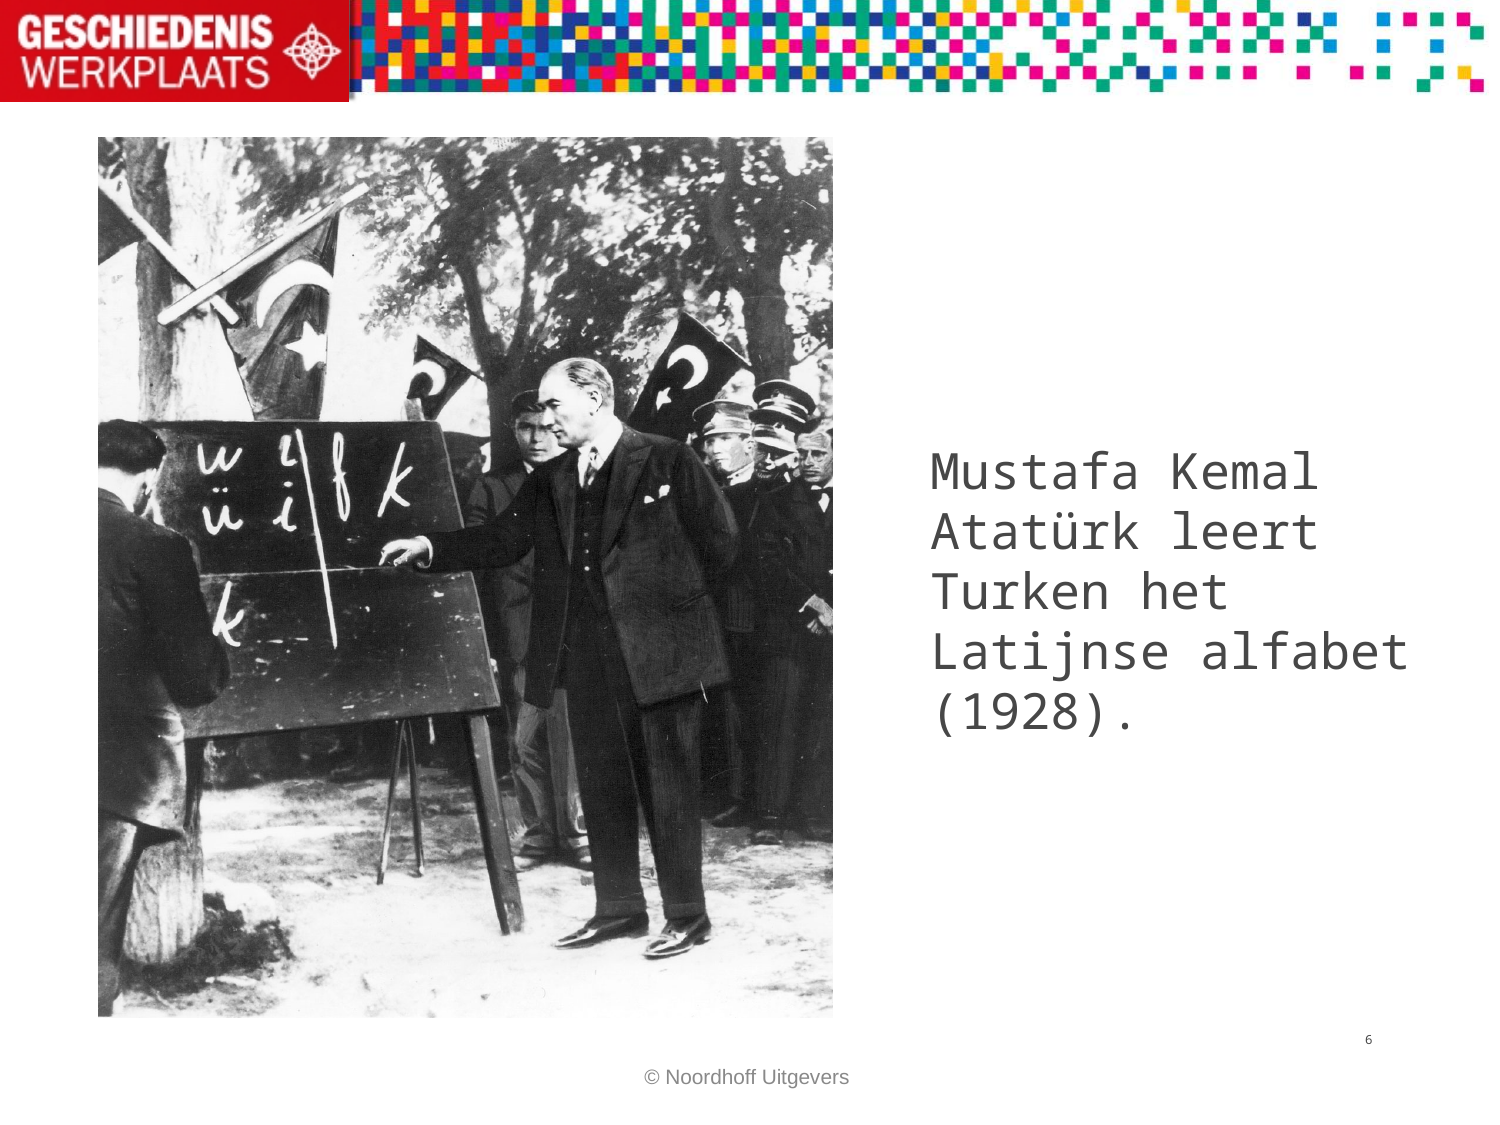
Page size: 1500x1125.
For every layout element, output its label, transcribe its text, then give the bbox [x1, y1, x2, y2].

text_box © Noordhoff Uitgevers [512, 1045, 988, 1106]
text_box Mustafa Kemal Atatürk leert Turken het Latijnse alfabet (1928). [915, 432, 1471, 748]
picture [0, 0, 1500, 1125]
slide_number 6 [1325, 1025, 1388, 1063]
